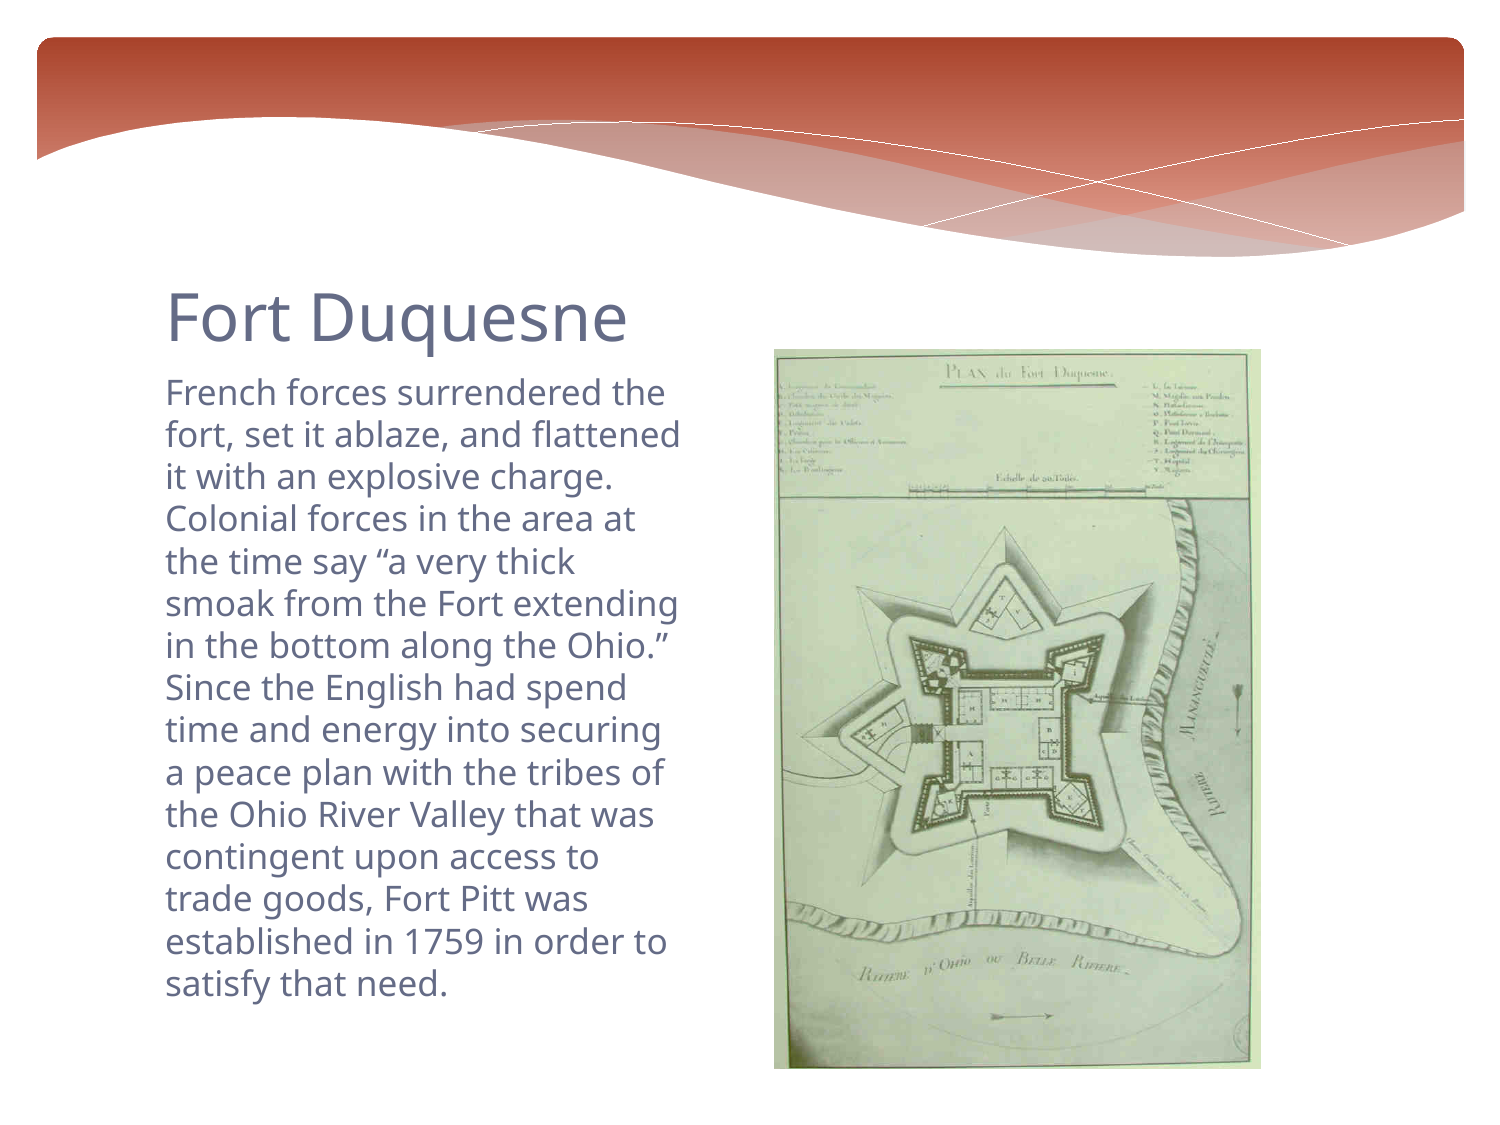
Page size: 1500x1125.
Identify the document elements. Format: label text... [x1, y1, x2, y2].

title Fort Duquesne [150, 249, 700, 363]
list French forces surrendered the fort, set it ablaze, and flattened it with an explosive charge. Colonial forces in the area at the time say “a very thick smoak from the Fort extending in the bottom along the Ohio.” Since the English had spend time and energy into securing a peace plan with the tribes of the Ohio River Valley that was contingent upon access to trade goods, Fort Pitt was established in 1759 in order to satisfy that need. [150, 363, 700, 1050]
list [774, 349, 1262, 1069]
